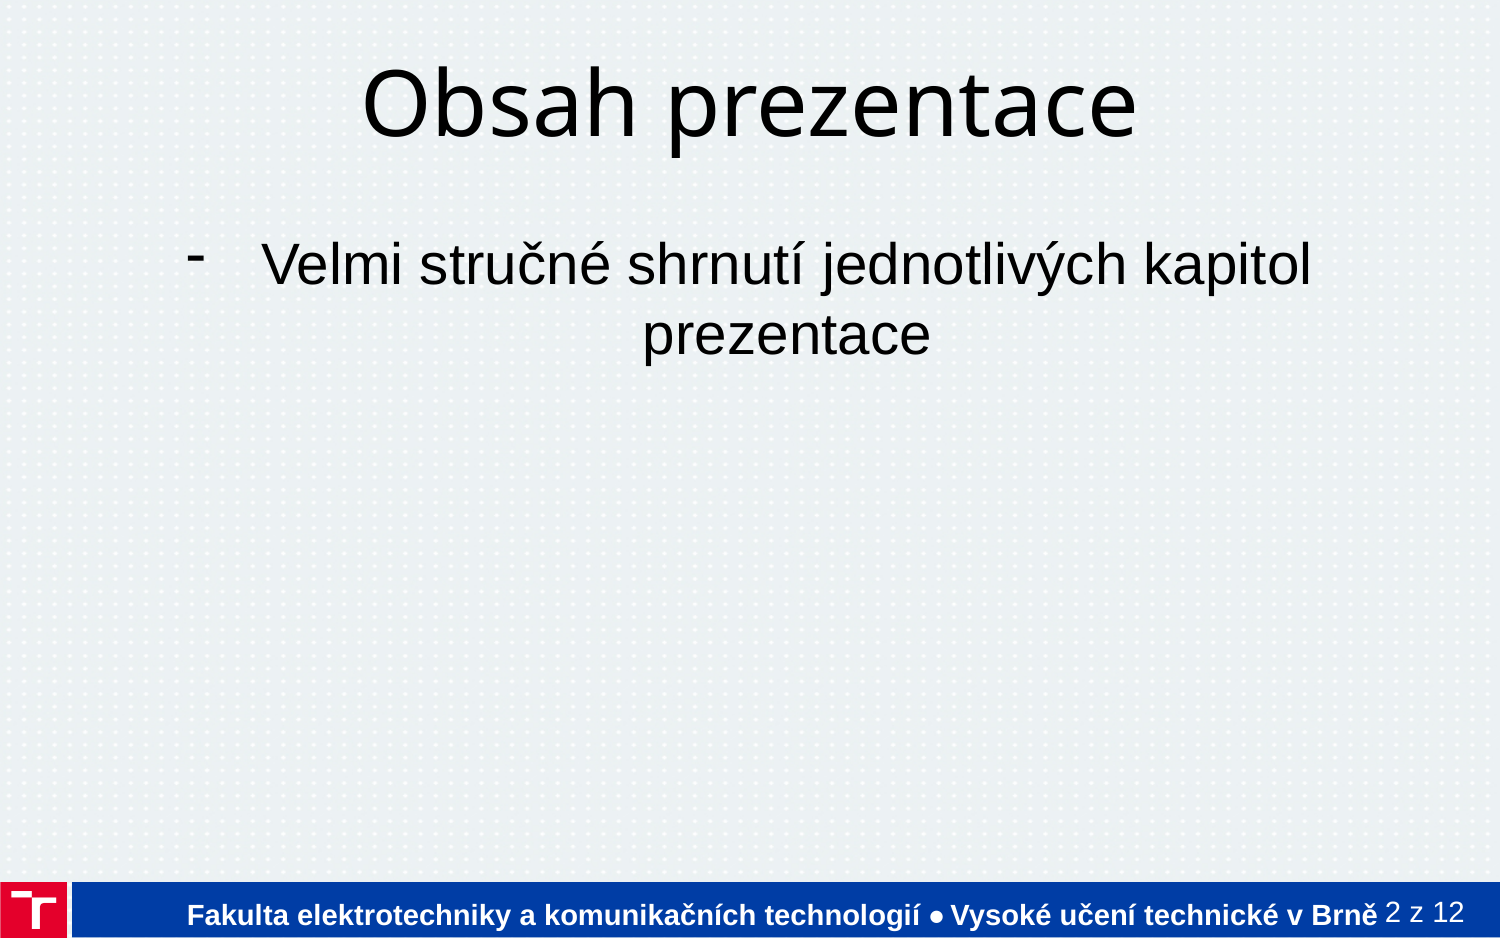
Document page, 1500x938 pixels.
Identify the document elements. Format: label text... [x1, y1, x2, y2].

title Obsah prezentace [75, 37, 1425, 194]
list Velmi stručné shrnutí jednotlivých kapitol prezentace [75, 218, 1425, 838]
picture [0, 0, 1500, 938]
